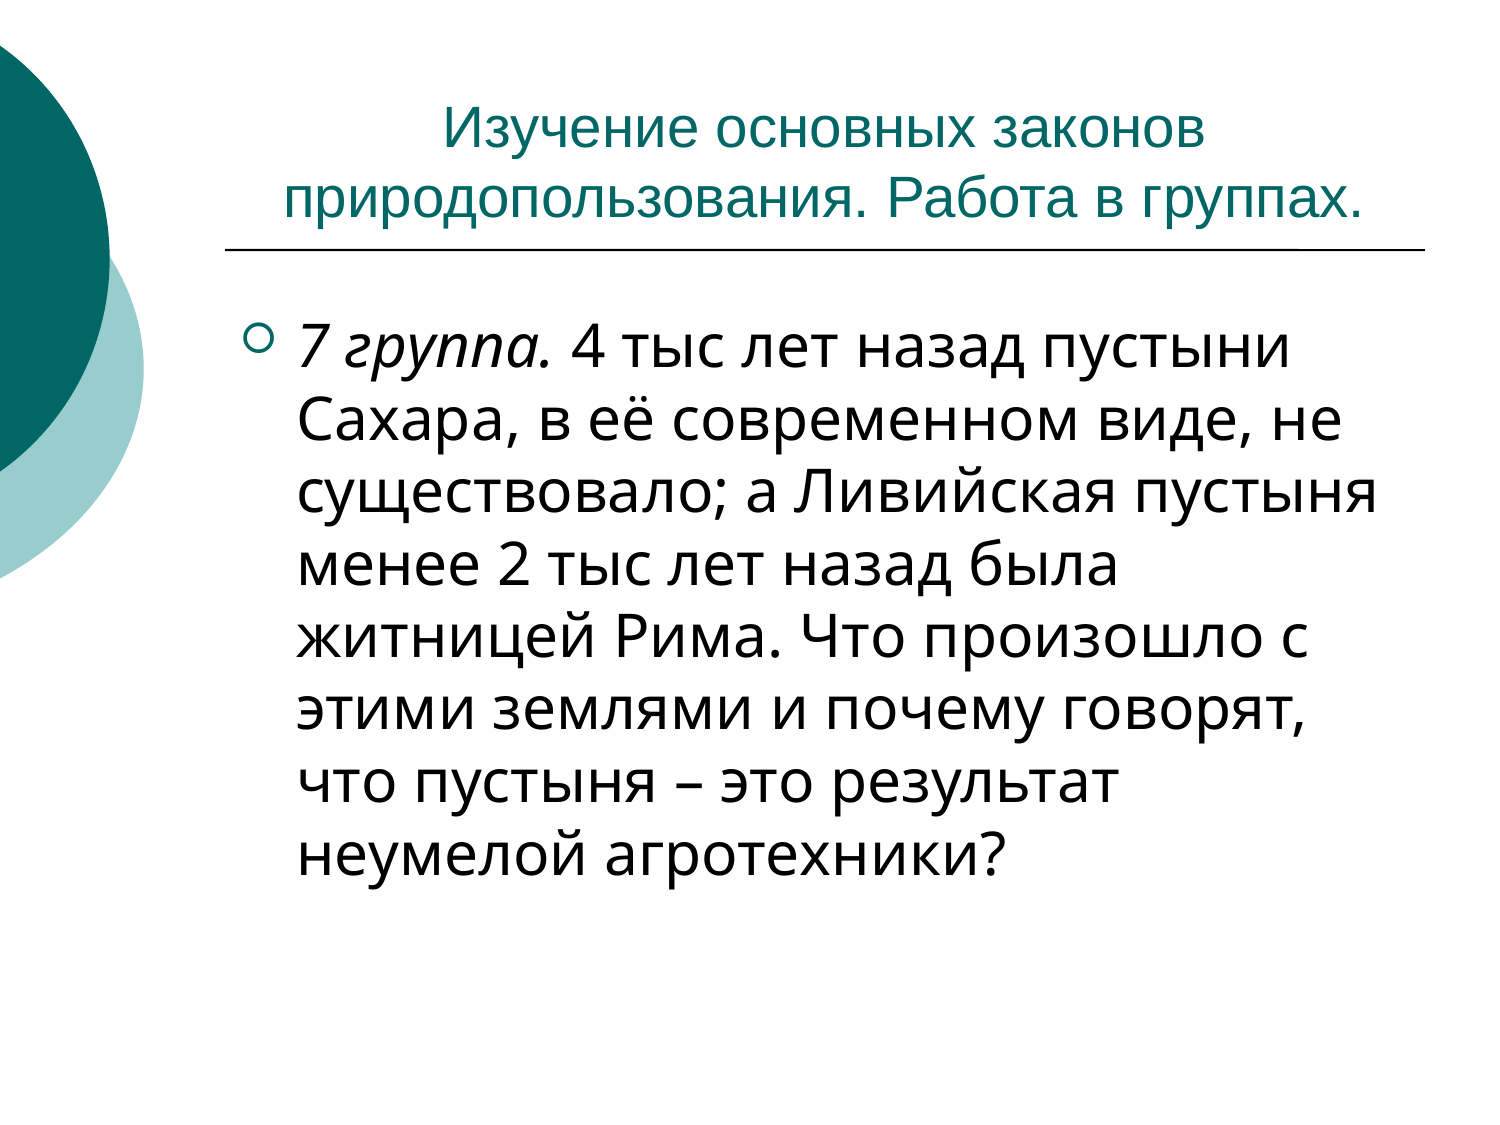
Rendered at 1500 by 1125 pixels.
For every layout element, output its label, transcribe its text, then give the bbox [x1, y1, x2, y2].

title Изучение основных законов природопользования. Работа в группах. [224, 49, 1425, 238]
list 7 группа. 4 тыс лет назад пустыни Сахара, в её современном виде, не существовало; а Ливийская пустыня менее 2 тыс лет назад была житницей Рима. Что произошло с этими землями и почему говорят, что пустыня – это результат неумелой агротехники? [224, 299, 1425, 975]
